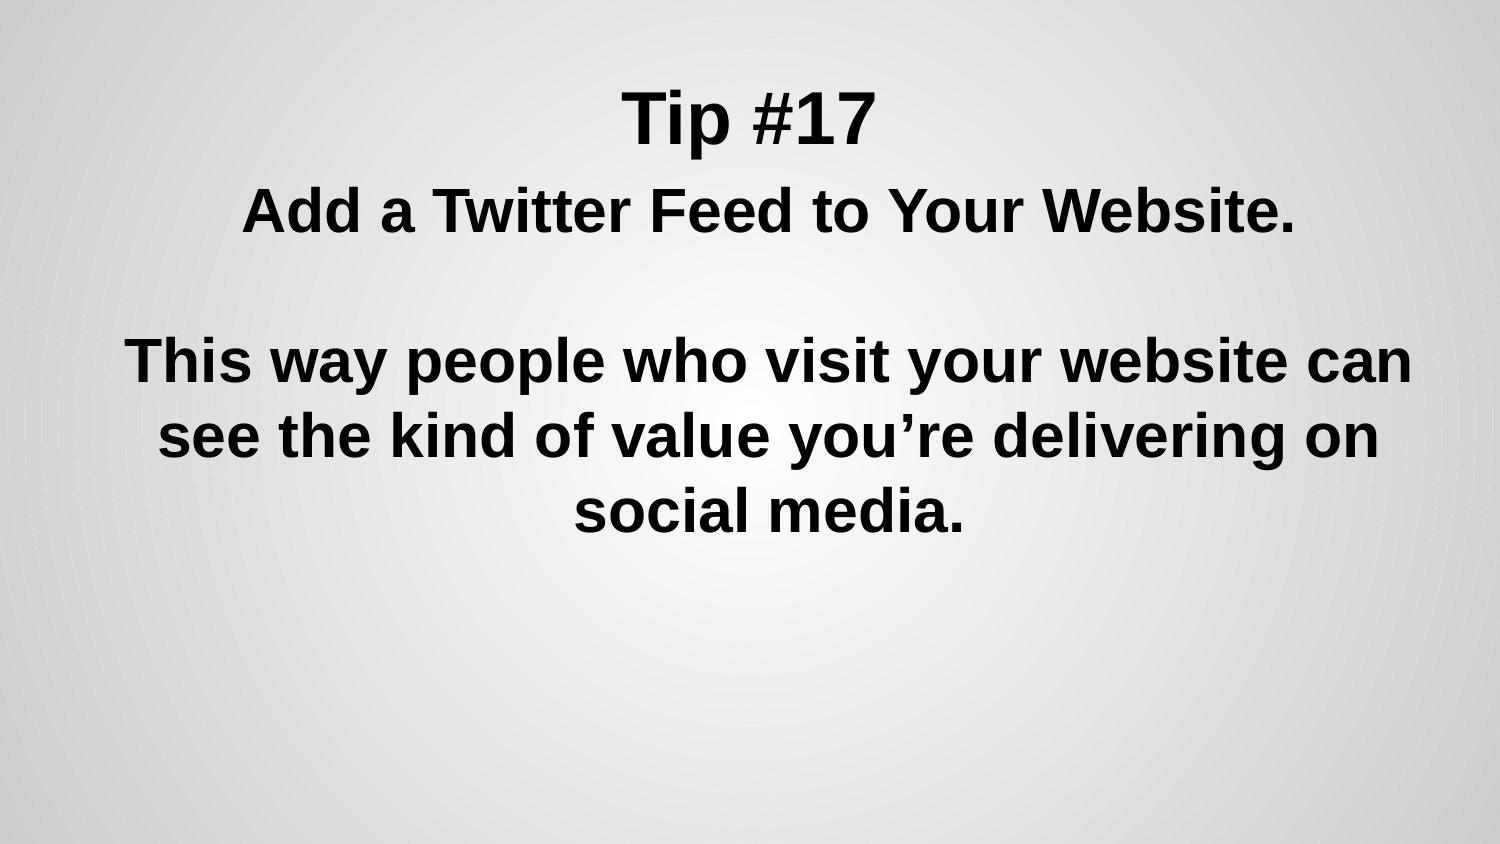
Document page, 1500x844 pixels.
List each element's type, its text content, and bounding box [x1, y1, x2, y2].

list Add a Twitter Feed to Your Website. This way people who visit your website can see the kind of value you’re delivering on social media. [94, 80, 1445, 763]
title Tip #17 [75, 33, 1425, 175]
